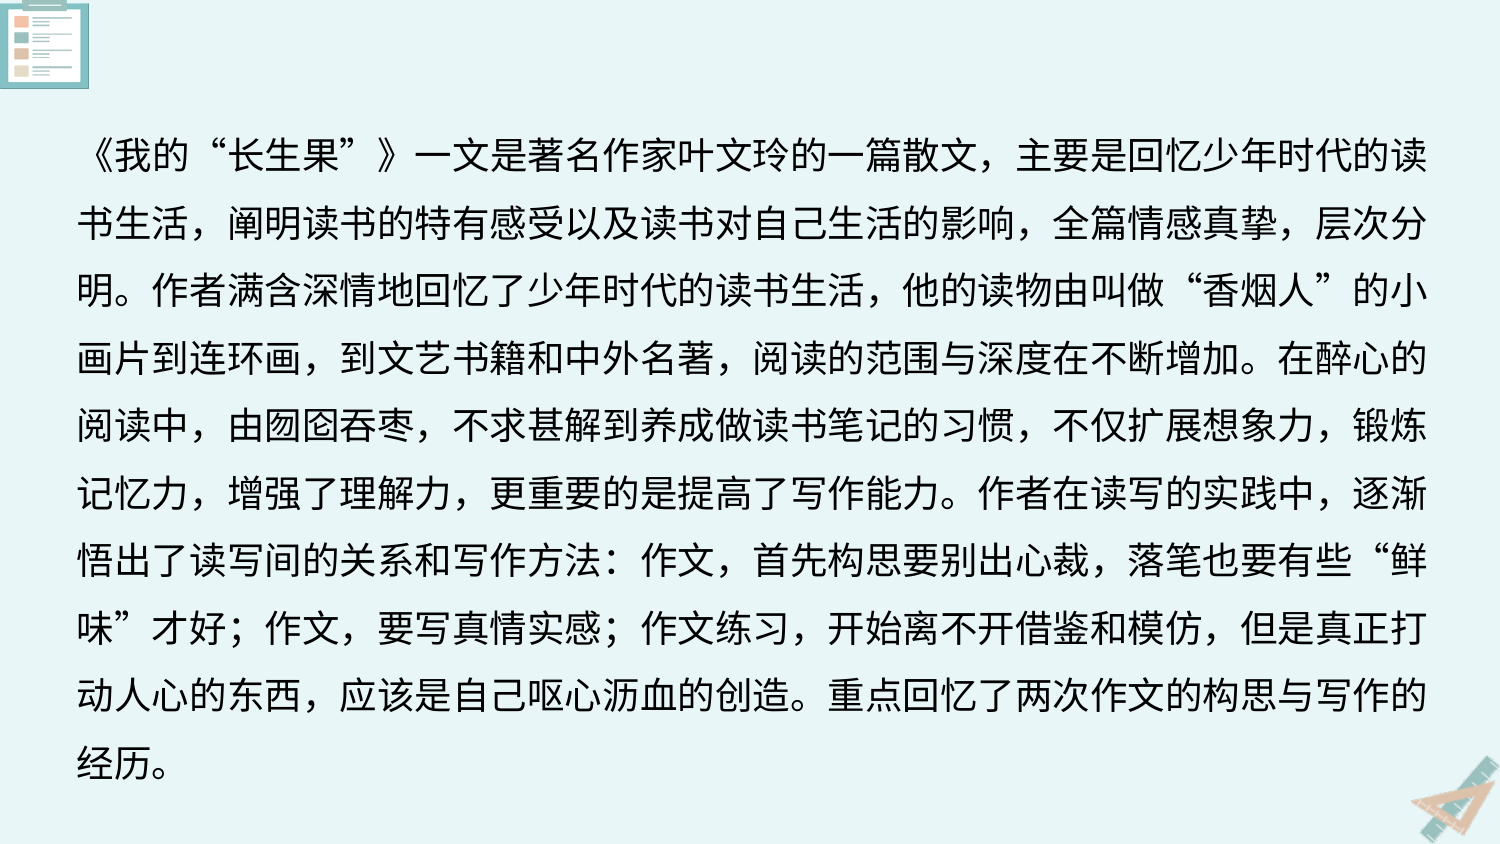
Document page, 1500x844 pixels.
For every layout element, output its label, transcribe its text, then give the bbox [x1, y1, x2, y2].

text_box 《我的“长生果”》一文是著名作家叶文玲的一篇散文，主要是回忆少年时代的读书生活，阐明读书的特有感受以及读书对自己生活的影响，全篇情感真挚，层次分明。作者满含深情地回忆了少年时代的读书生活，他的读物由叫做“香烟人”的小画片到连环画，到文艺书籍和中外名著，阅读的范围与深度在不断增加。在醉心的阅读中，由囫囵吞枣，不求甚解到养成做读书笔记的习惯，不仅扩展想象力，锻炼记忆力，增强了理解力，更重要的是提高了写作能力。作者在读写的实践中，逐渐悟出了读写间的关系和写作方法：作文，首先构思要别出心裁，落笔也要有些“鲜味”才好；作文，要写真情实感；作文练习，开始离不开借鉴和模仿，但是真正打动人心的东西，应该是自己呕心沥血的创造。重点回忆了两次作文的构思与写作的经历。 [16, 102, 1443, 792]
picture [0, 0, 89, 89]
picture [1411, 755, 1500, 844]
